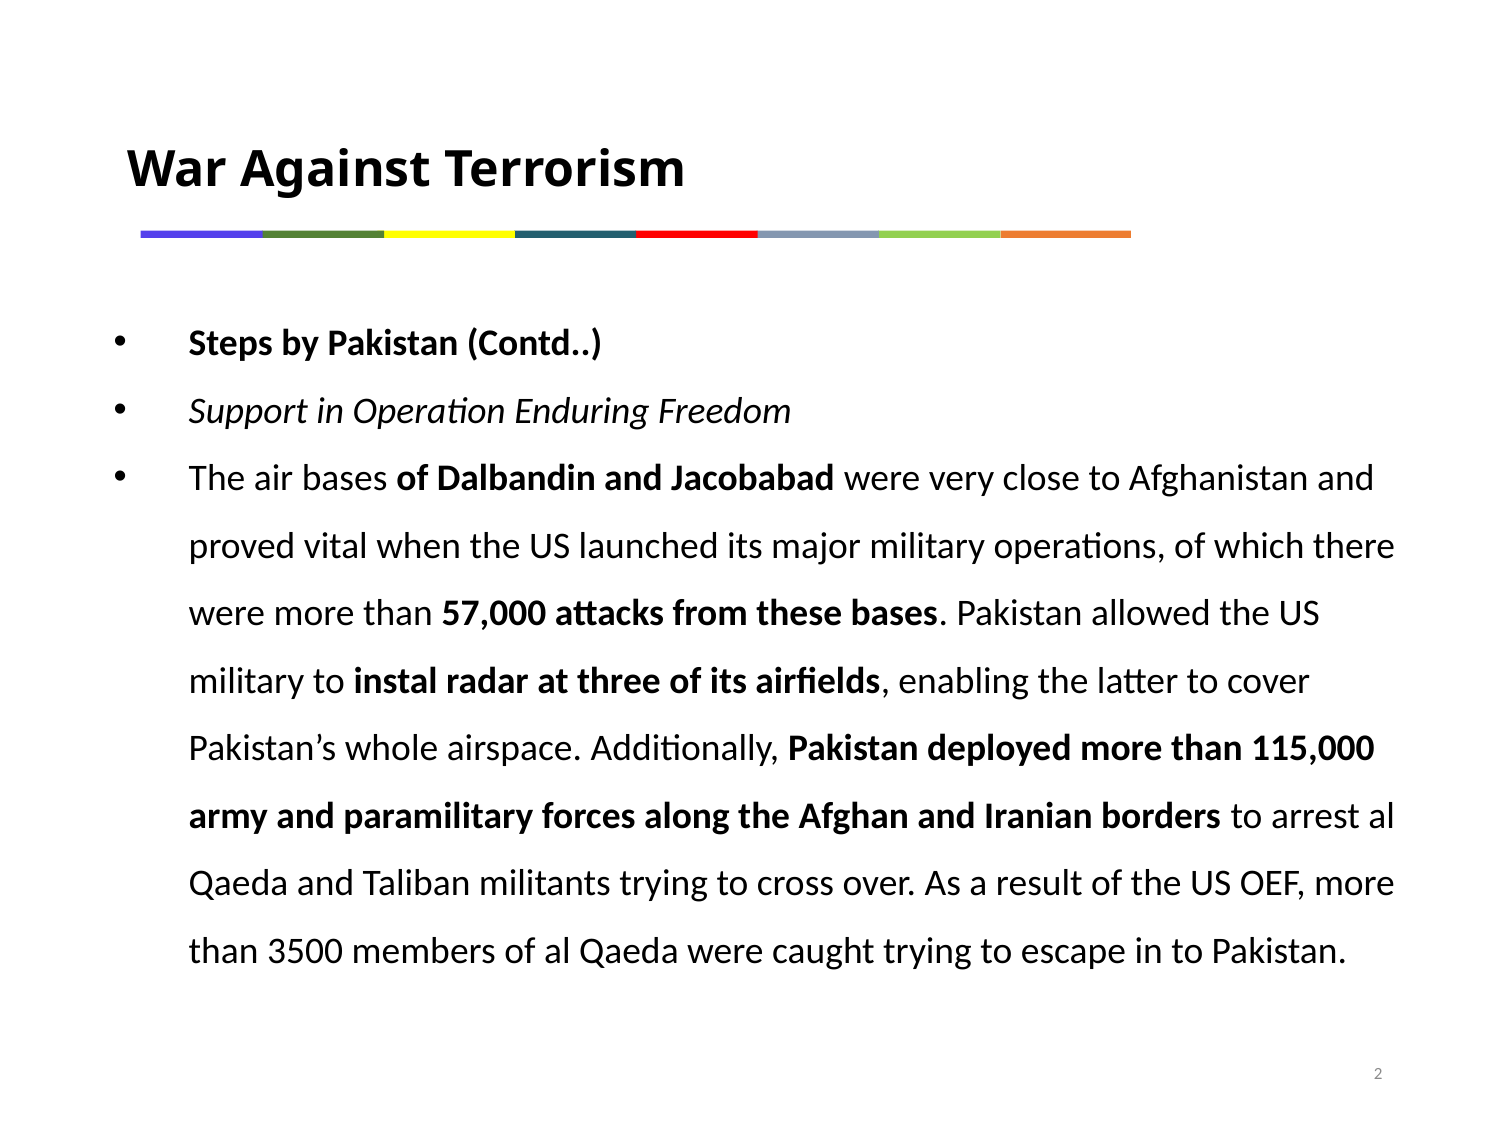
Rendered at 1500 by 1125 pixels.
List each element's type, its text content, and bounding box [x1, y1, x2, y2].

text_box Steps by Pakistan (Contd..) Support in Operation Enduring Freedom The air bases of Dalbandin and Jacobabad were very close to Afghanistan and proved vital when the US launched its major military operations, of which there were more than 57,000 attacks from these bases. Pakistan allowed the US military to instal radar at three of its airfields, enabling the latter to cover Pakistan’s whole airspace. Additionally, Pakistan deployed more than 115,000 army and paramilitary forces along the Afghan and Iranian borders to arrest al Qaeda and Taliban militants trying to cross over. As a result of the US OEF, more than 3500 members of al Qaeda were caught trying to escape in to Pakistan. [98, 288, 1415, 979]
text_box War Against Terrorism [112, 120, 1500, 276]
slide_number 2 [1060, 1042, 1398, 1103]
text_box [140, 230, 1131, 239]
